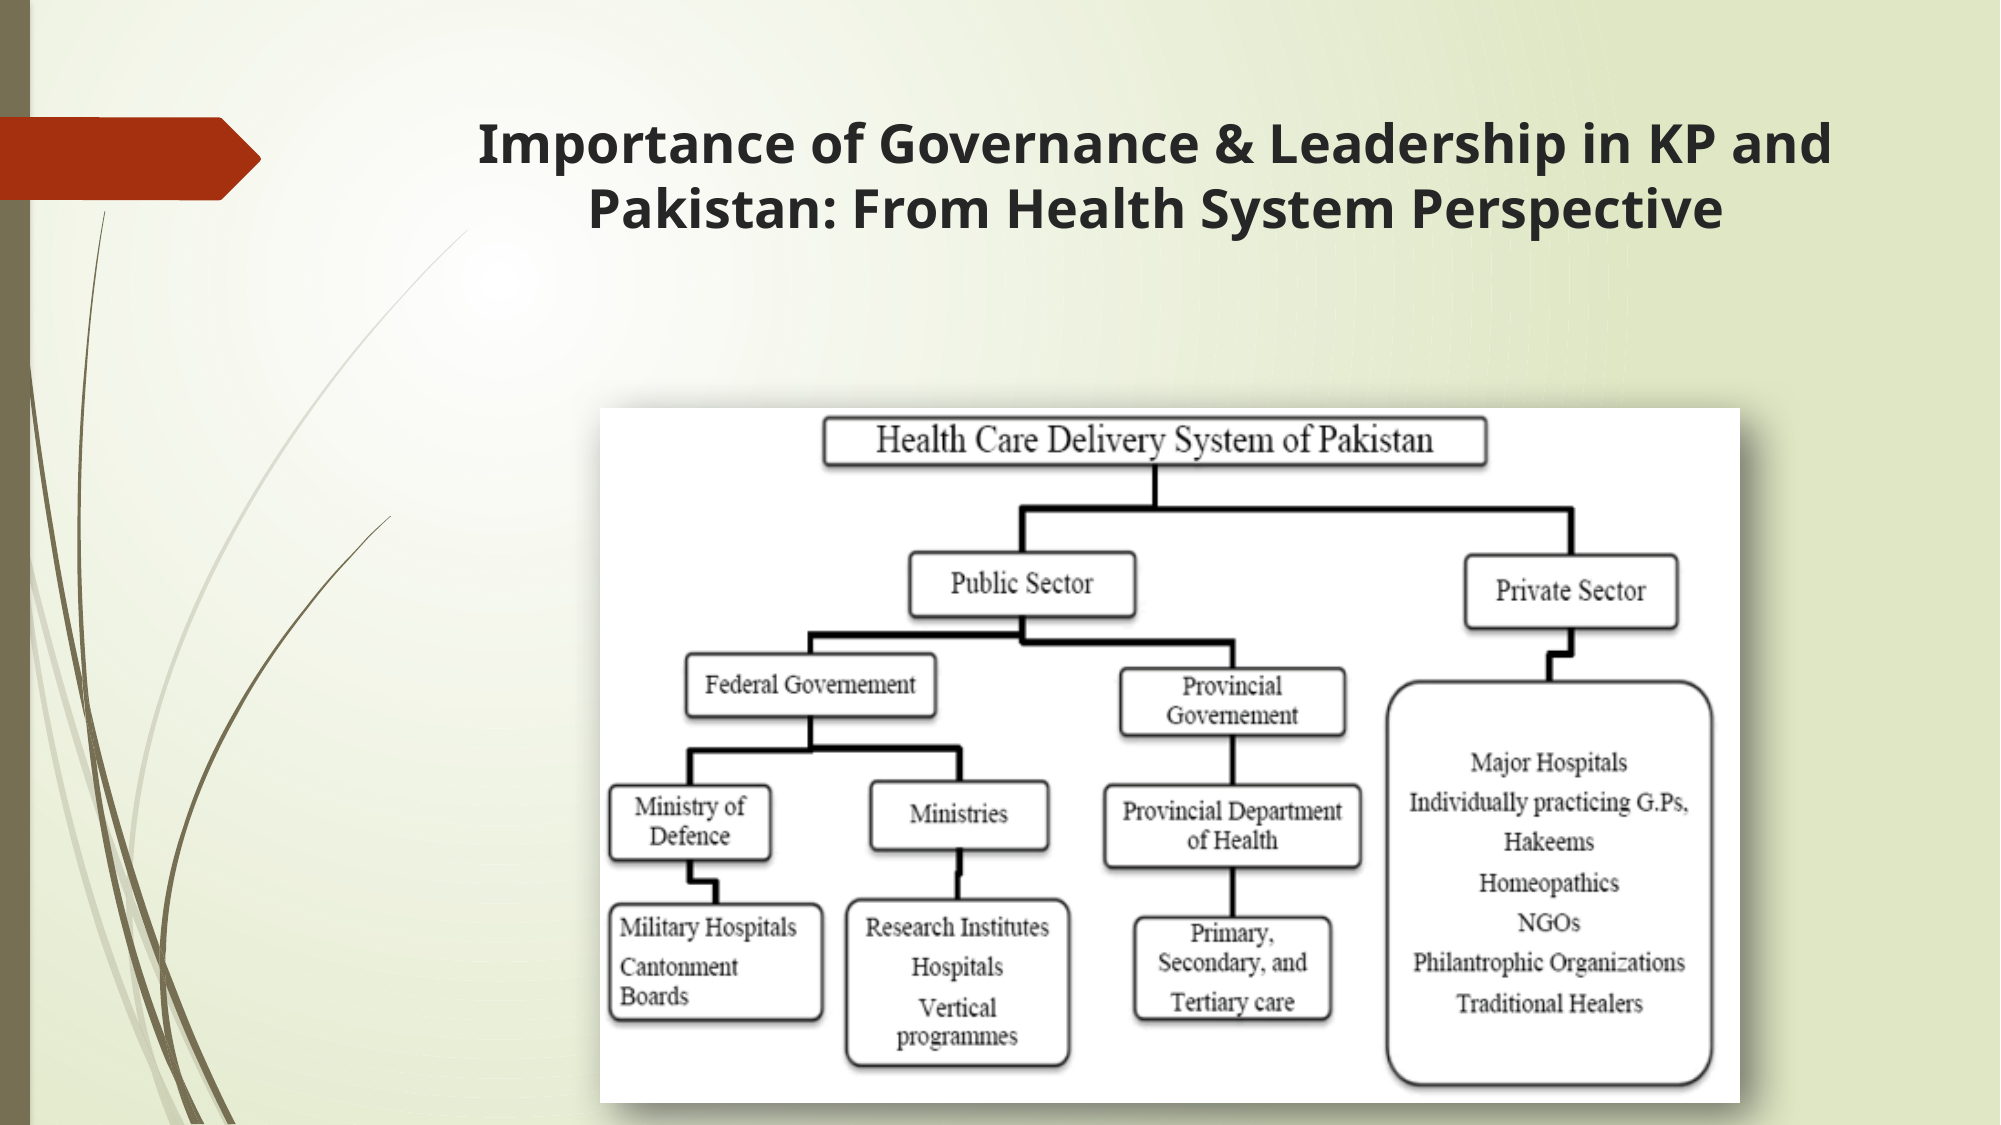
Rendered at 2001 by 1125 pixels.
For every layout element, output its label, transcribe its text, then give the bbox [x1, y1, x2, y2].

title Importance of Governance & Leadership in KP and Pakistan: From Health System Perspective [425, 102, 1888, 313]
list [599, 408, 1740, 1103]
